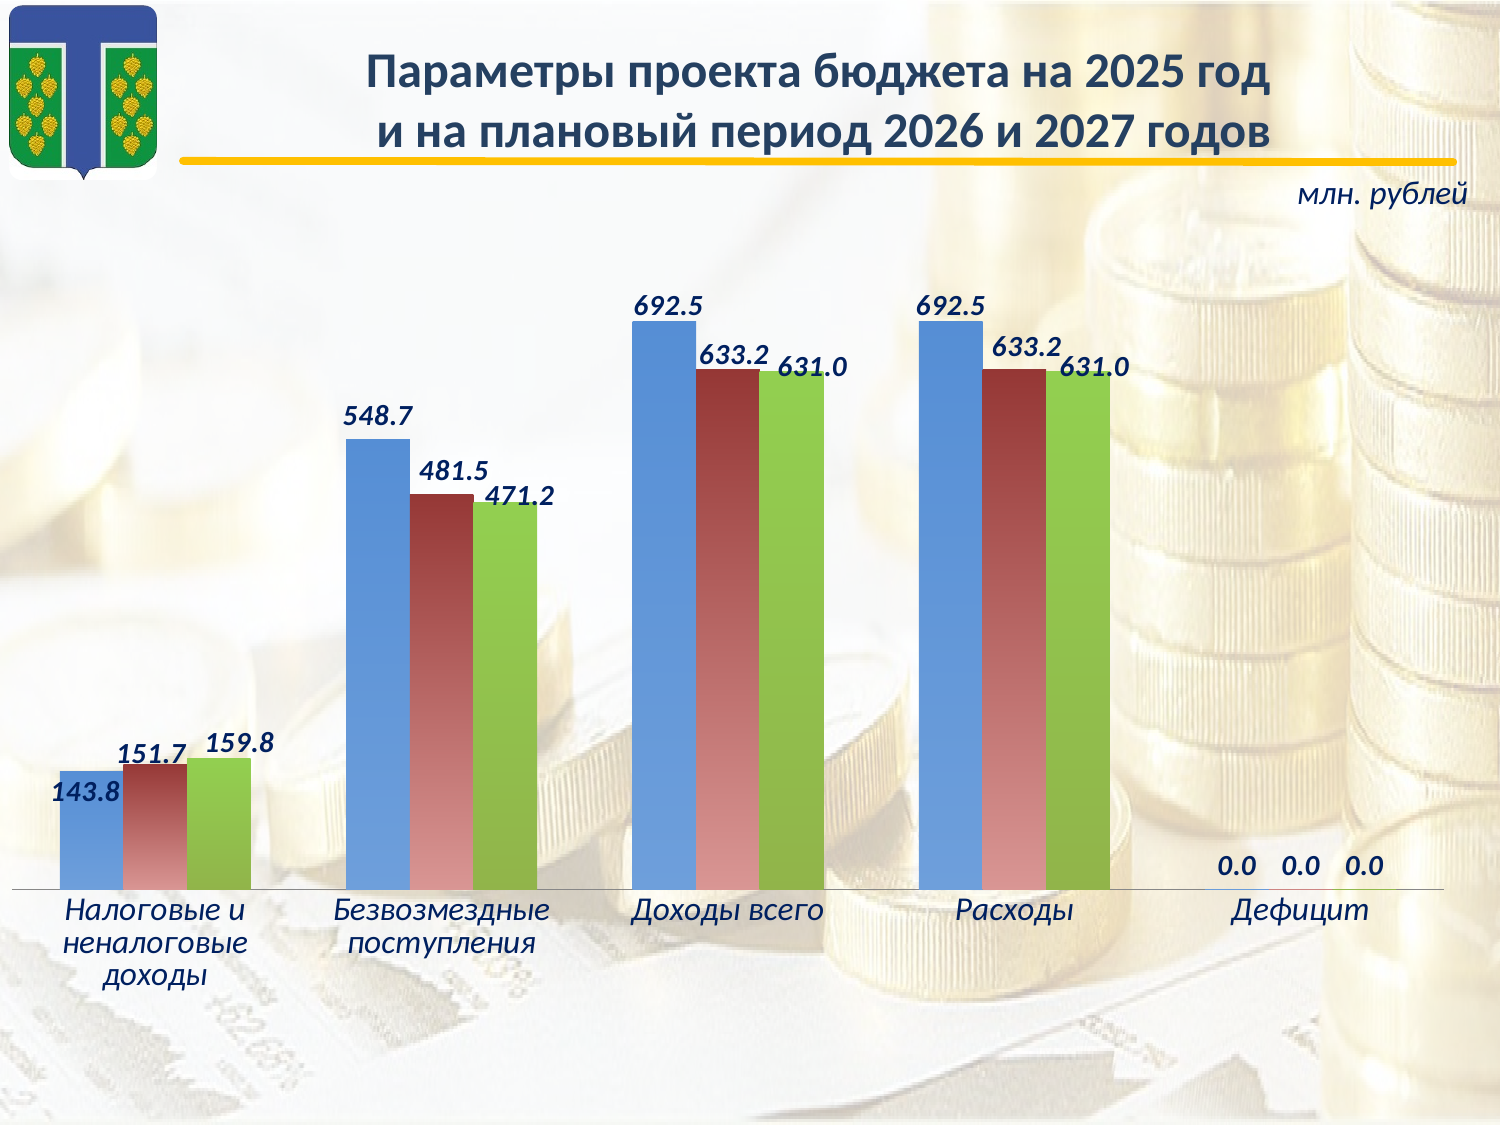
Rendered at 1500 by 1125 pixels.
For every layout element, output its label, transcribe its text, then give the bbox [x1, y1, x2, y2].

chart [0, 216, 1474, 1010]
title Параметры проекта бюджета на 2025 год и на плановый период 2026 и 2027 годов [183, 45, 1454, 149]
text_box млн. рублей [1282, 164, 1500, 219]
picture [8, 5, 158, 181]
